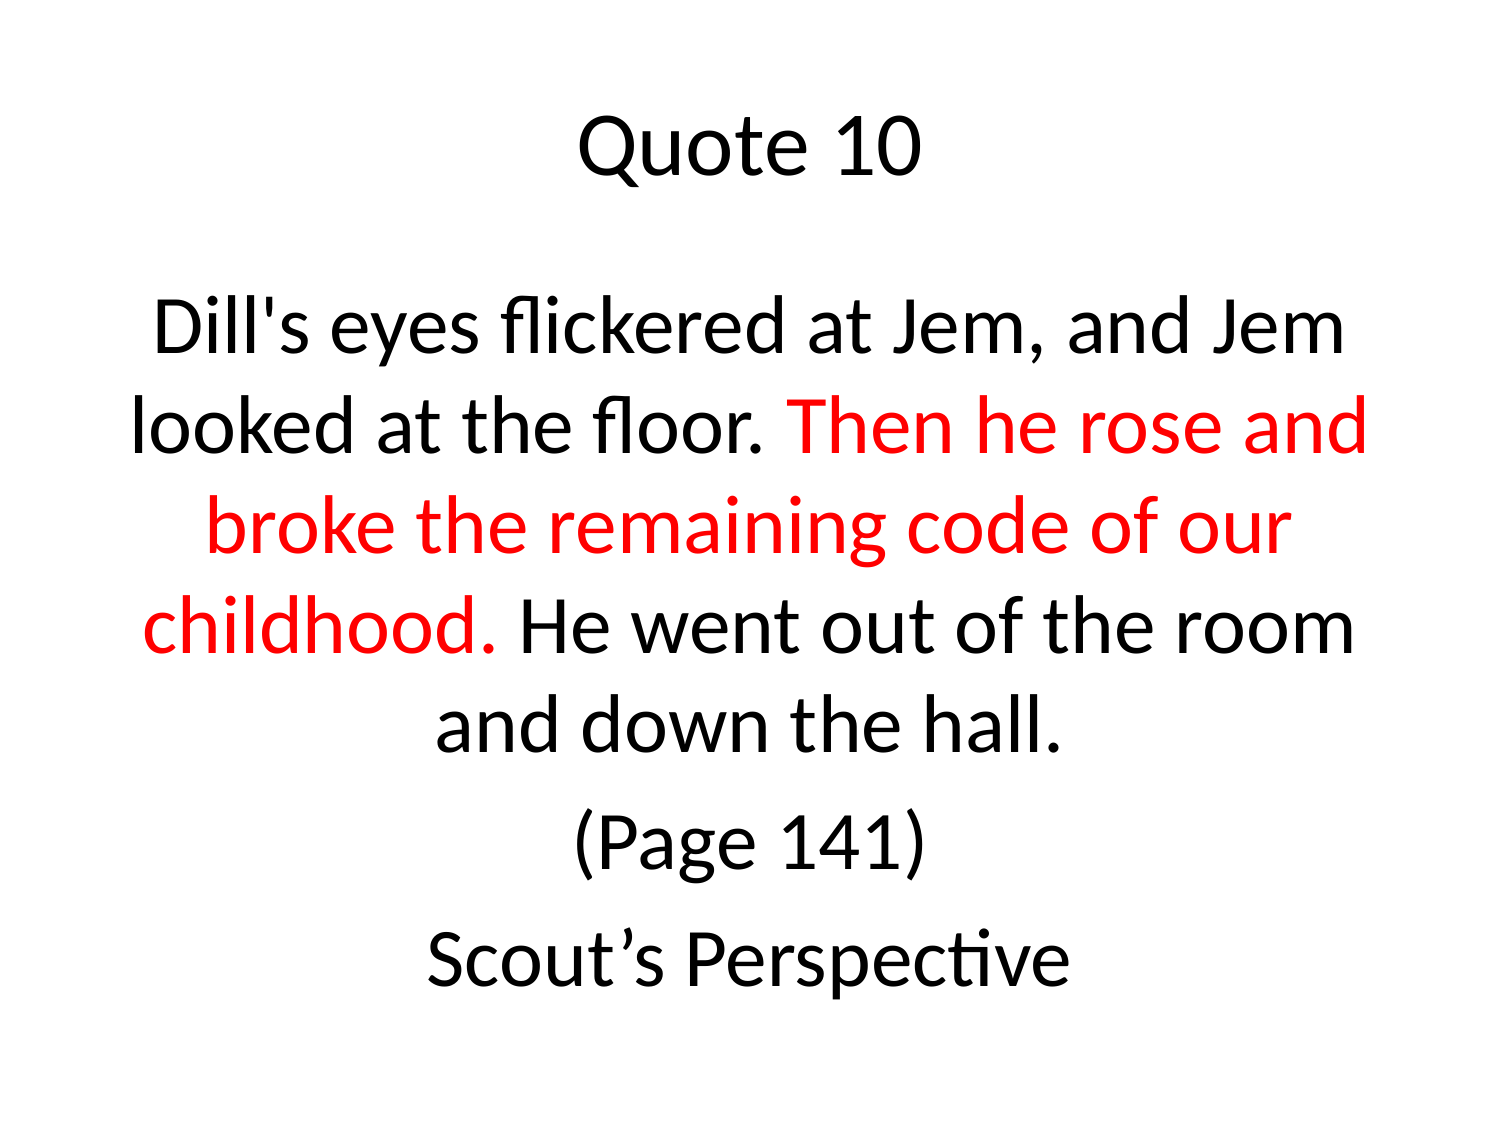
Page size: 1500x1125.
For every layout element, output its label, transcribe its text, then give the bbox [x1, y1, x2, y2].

title Quote 10 [75, 45, 1425, 233]
list Dill's eyes flickered at Jem, and Jem looked at the floor. Then he rose and broke the remaining code of our childhood. He went out of the room and down the hall. (Page 141) Scout’s Perspective [75, 262, 1425, 1063]
